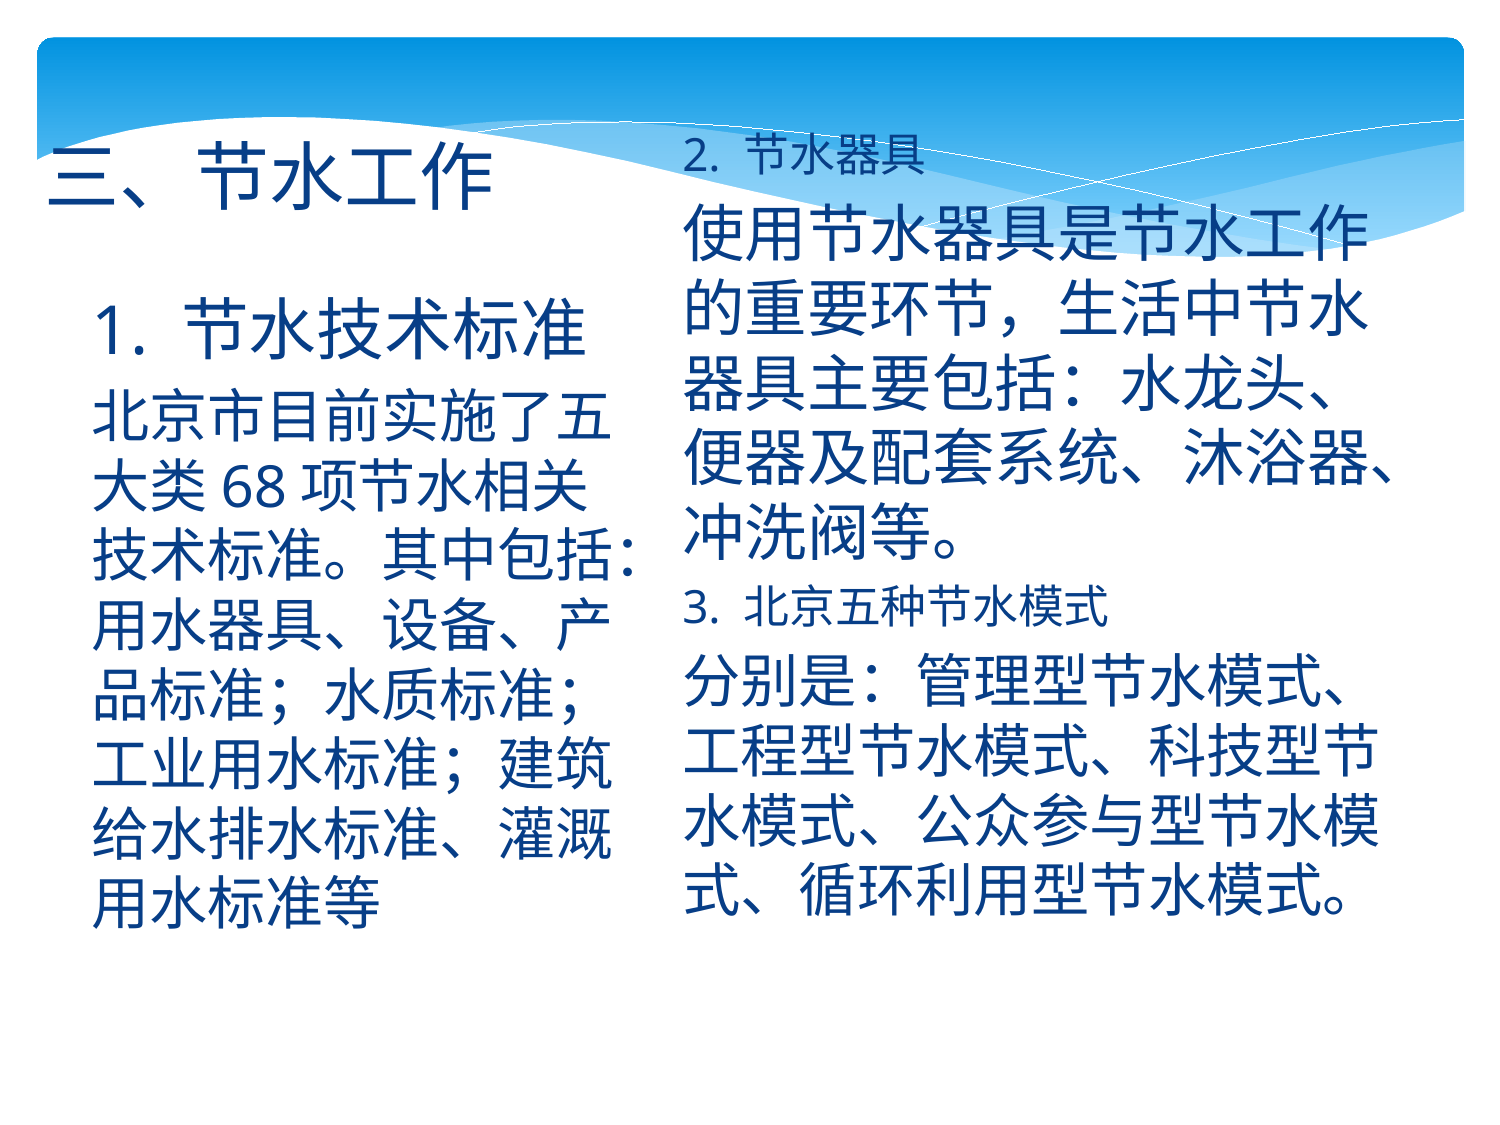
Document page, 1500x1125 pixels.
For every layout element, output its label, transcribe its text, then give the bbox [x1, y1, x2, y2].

list 1. 节水技术标准 北京市目前实施了五大类68项节水相关技术标准。其中包括：用水器具、设备、产品标准；水质标准；工业用水标准；建筑给水排水标准、灌溉用水标准等 [76, 278, 634, 1049]
list 2. 节水器具 使用节水器具是节水工作的重要环节，生活中节水器具主要包括：水龙头、便器及配套系统、沐浴器、冲洗阀等。 3. 北京五种节水模式 分别是：管理型节水模式、工程型节水模式、科技型节水模式、公众参与型节水模式、循环利用型节水模式。 [667, 44, 1425, 1005]
title 三、节水工作 [29, 101, 580, 308]
